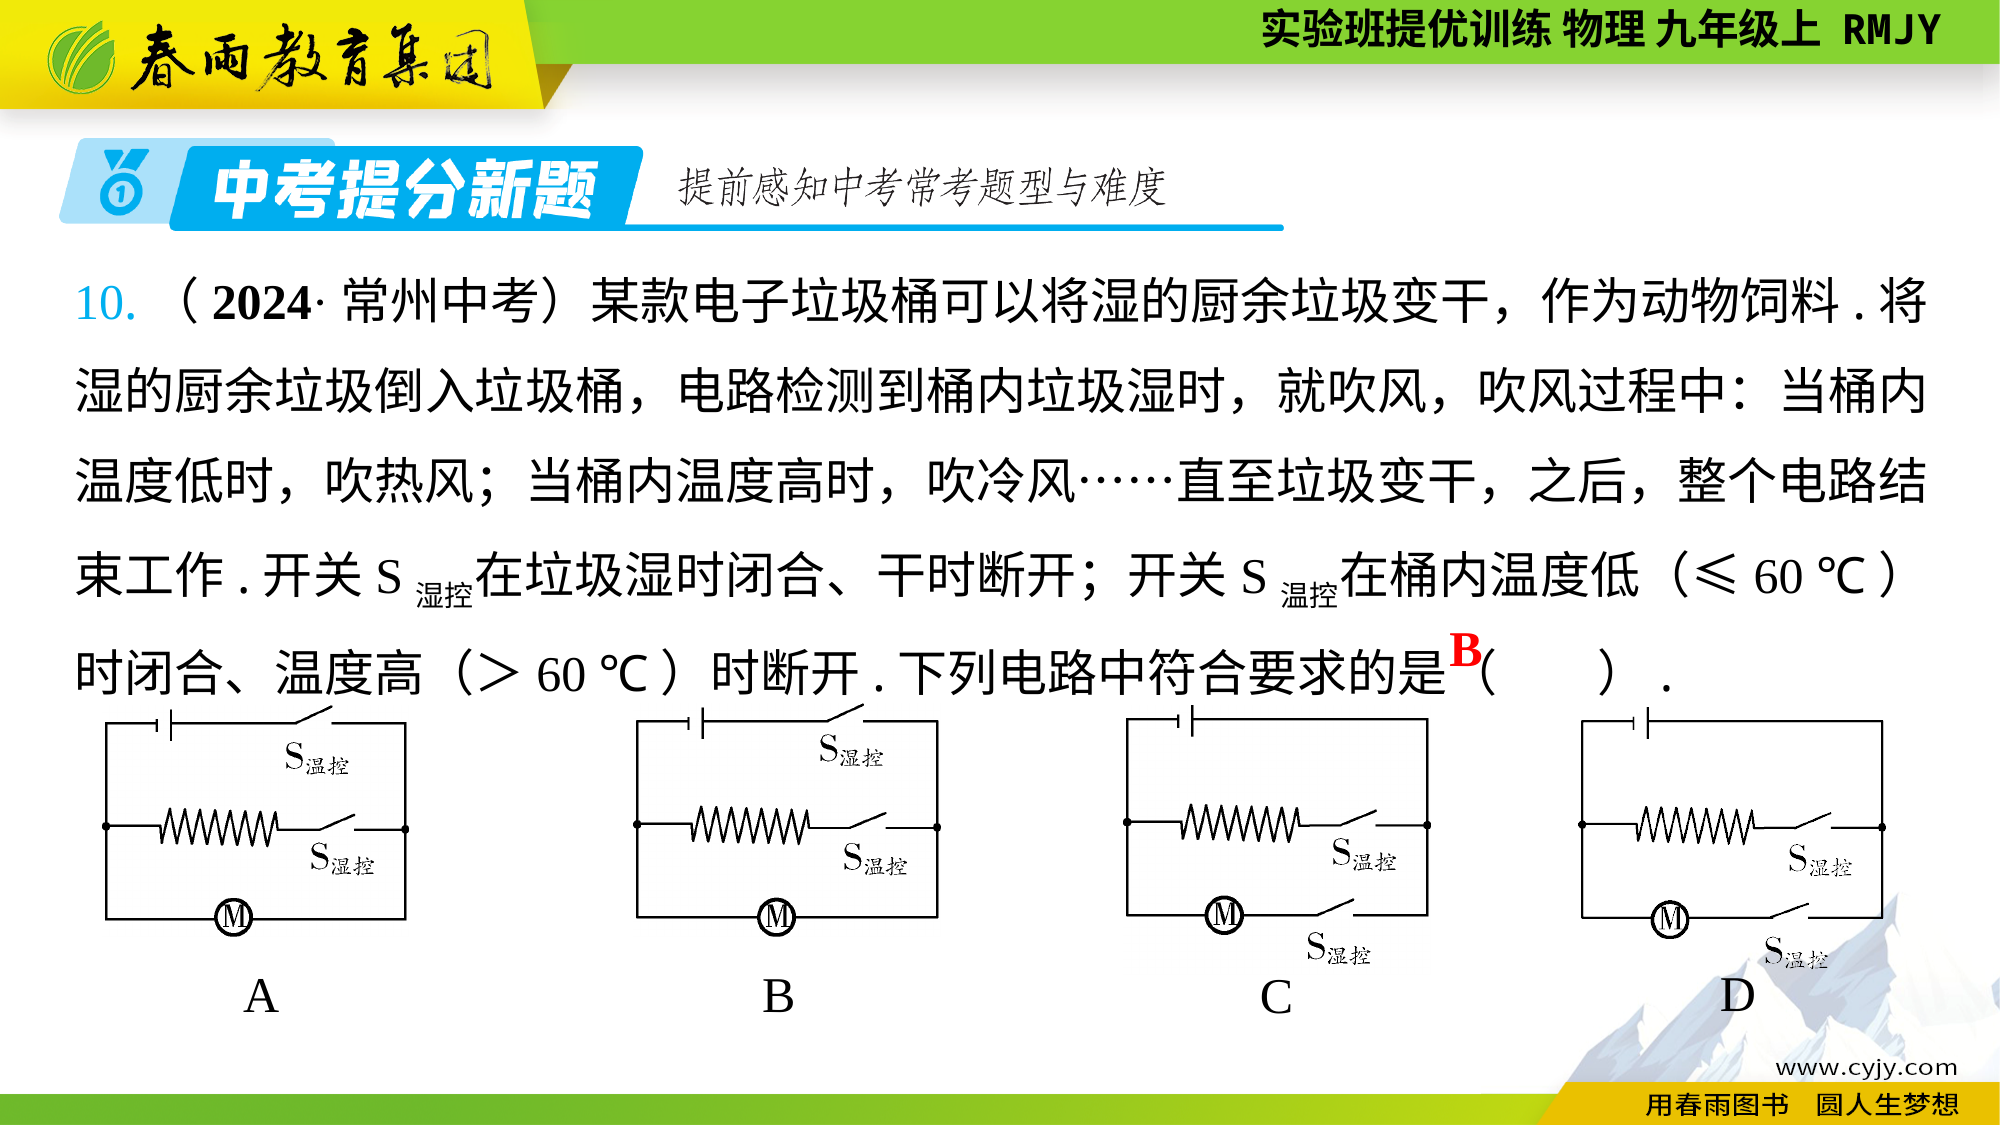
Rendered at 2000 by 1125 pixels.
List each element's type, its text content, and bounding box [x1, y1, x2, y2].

text_box D [1705, 988, 1771, 1030]
list 10.（2024·常州中考）某款电子垃圾桶可以将湿的厨余垃圾变干，作为动物饲料.将湿的厨余垃圾倒入垃圾桶，电路检测到桶内垃圾湿时，就吹风，吹风过程中：当桶内温度低时，吹热风；当桶内温度高时，吹冷风……直至垃圾变干，之后，整个电路结束工作.开关S湿控在垃圾湿时闭合、干时断开；开关S温控在桶内温度低（≤60 ℃）时闭合、温度高（＞60 ℃）时断开.下列电路中符合要求的是（ ）. [59, 232, 1944, 691]
picture [0, 0, 2000, 1125]
text_box B [1434, 608, 1498, 684]
text_box A [228, 954, 295, 1030]
text_box C [1244, 983, 1308, 1032]
text_box B [747, 954, 811, 1030]
